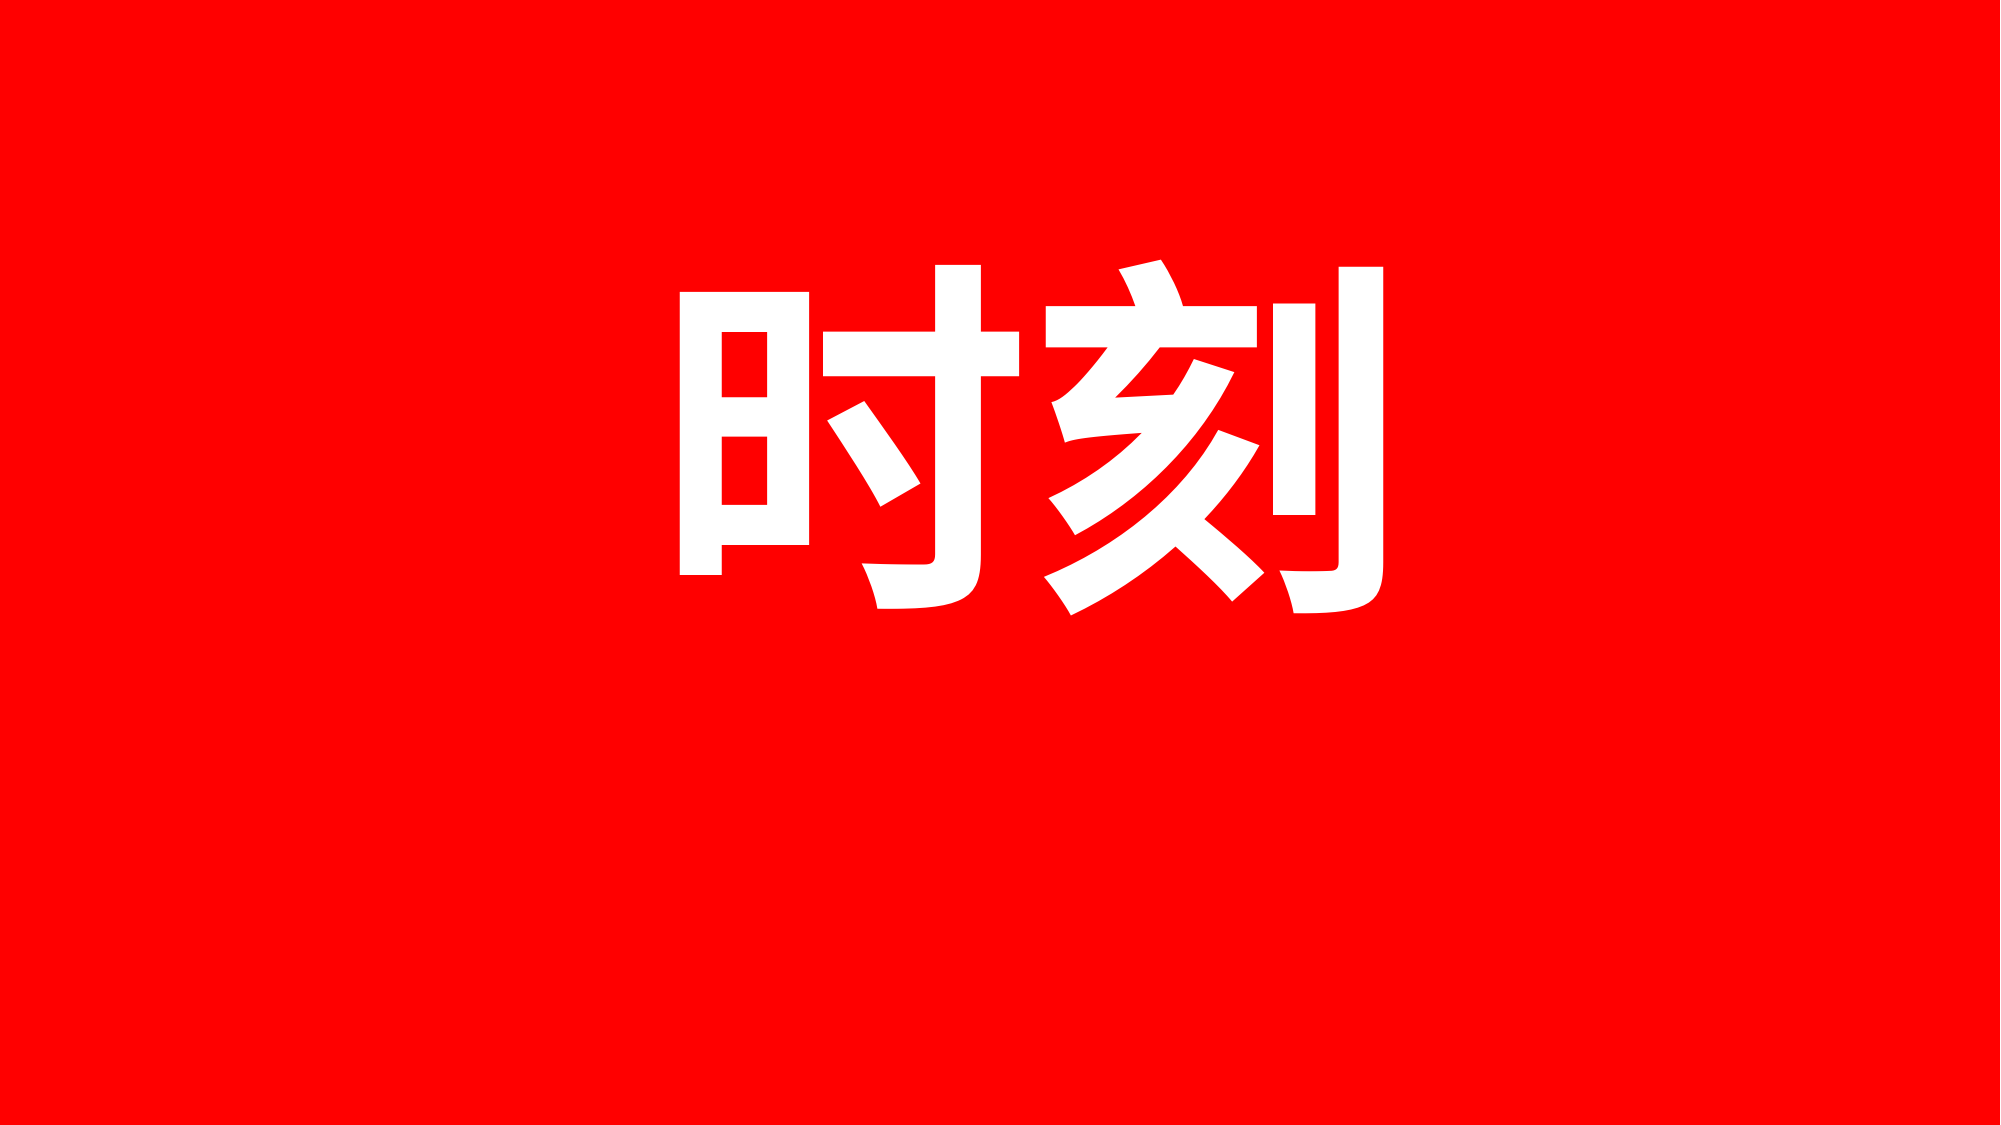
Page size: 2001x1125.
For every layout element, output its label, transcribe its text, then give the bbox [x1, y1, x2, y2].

text_box 时刻 [640, 198, 1450, 664]
